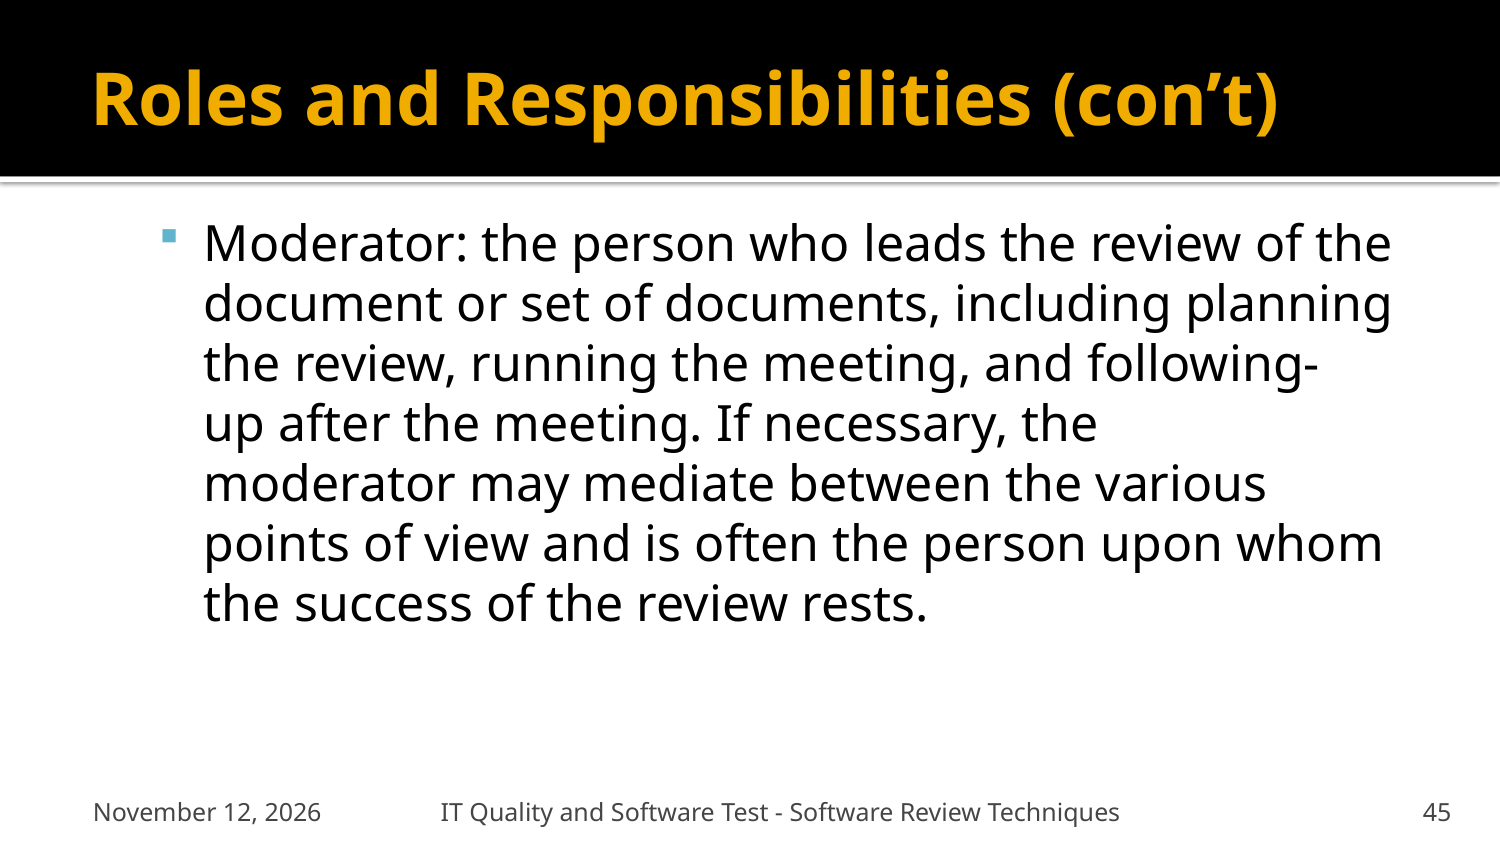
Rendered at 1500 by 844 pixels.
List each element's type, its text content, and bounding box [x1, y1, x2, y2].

slide_number 45 [1345, 796, 1467, 831]
footer IT Quality and Software Test - Software Review Techniques [433, 796, 1337, 831]
title Roles and Responsibilities (con’t) [75, 19, 1425, 174]
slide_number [75, 796, 425, 831]
list Moderator: the person who leads the review of the document or set of documents, including planning the review, running the meeting, and following-up after the meeting. If necessary, the moderator may mediate between the various points of view and is often the person upon whom the success of the review rests. [75, 196, 1425, 822]
